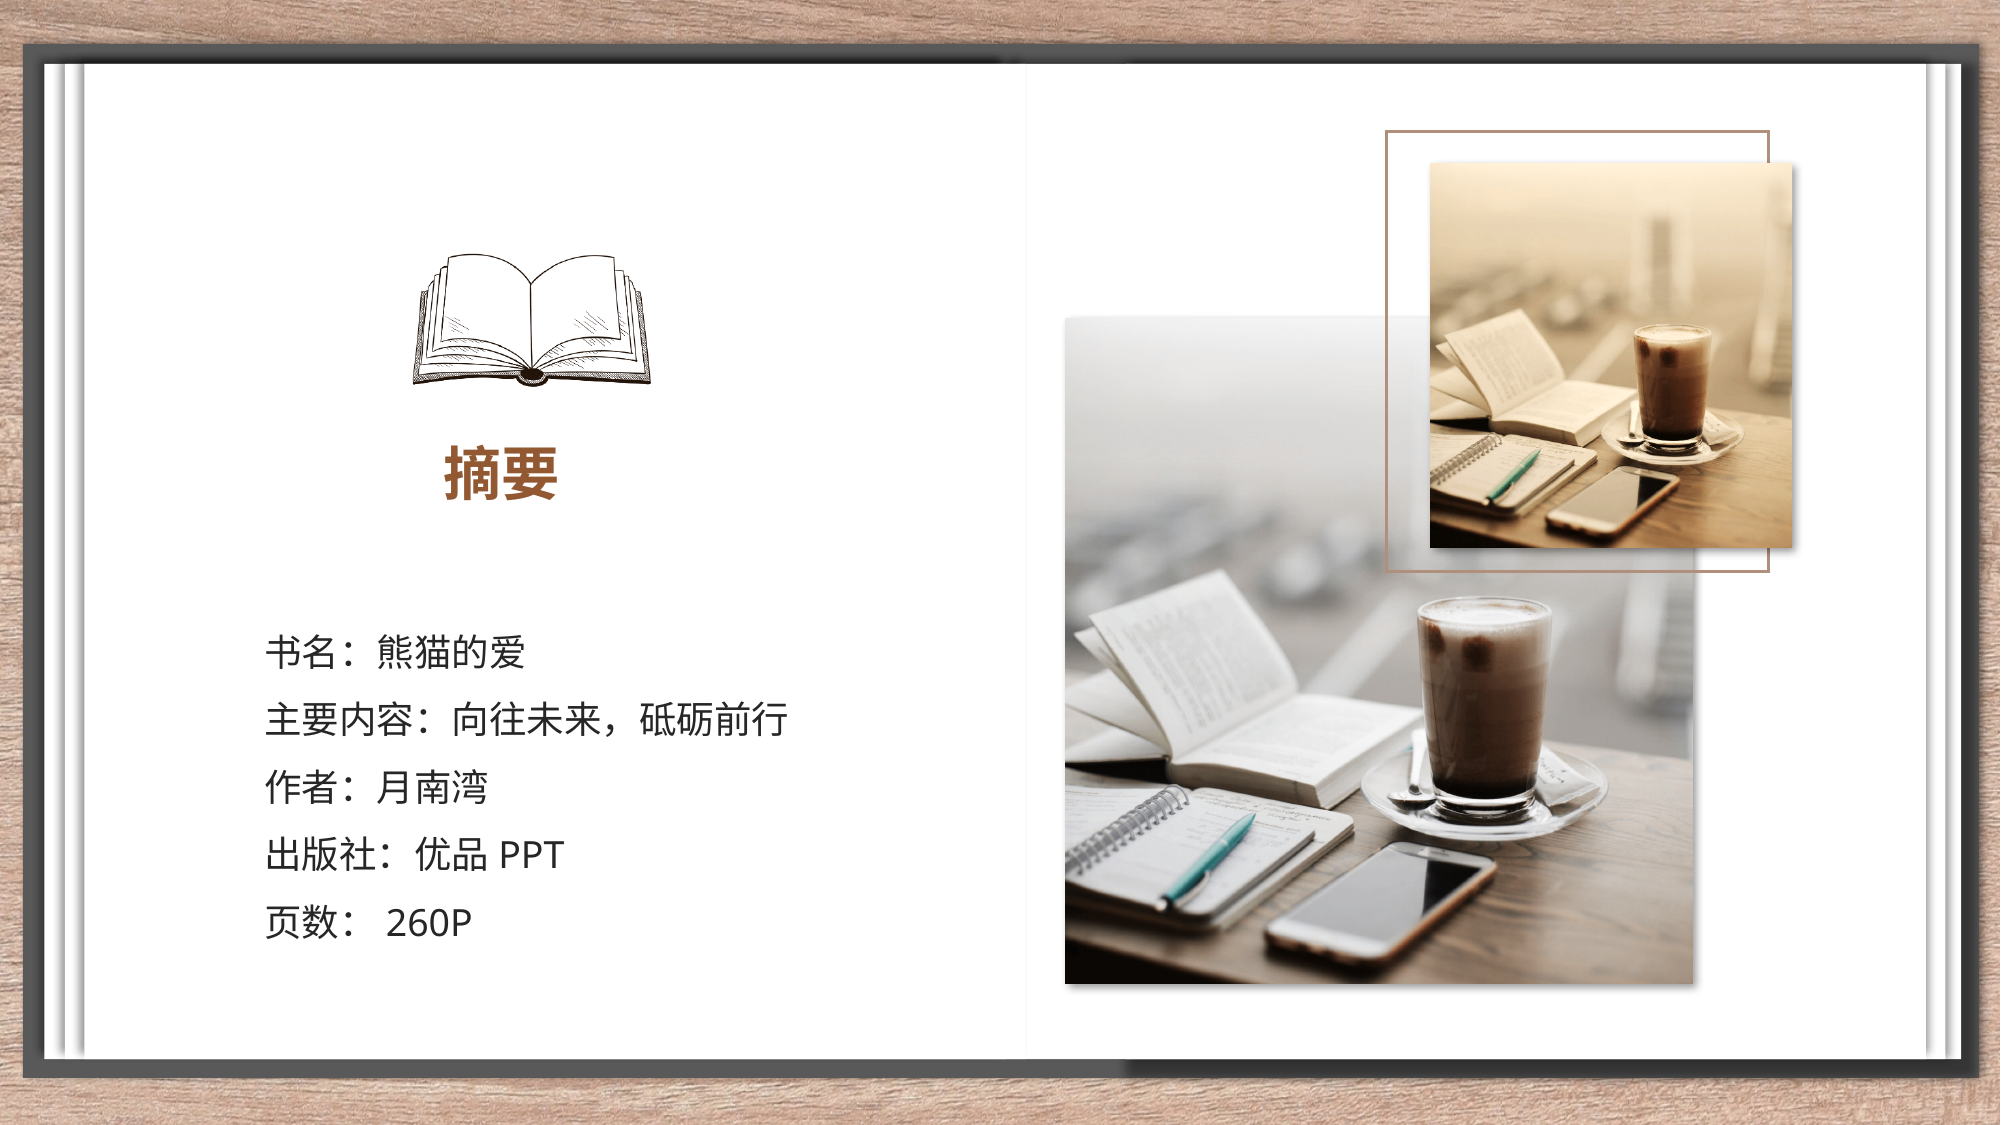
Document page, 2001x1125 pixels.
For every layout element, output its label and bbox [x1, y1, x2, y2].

text_box [44, 63, 1962, 1060]
text_box [1386, 131, 1793, 572]
picture [0, 0, 2000, 1125]
